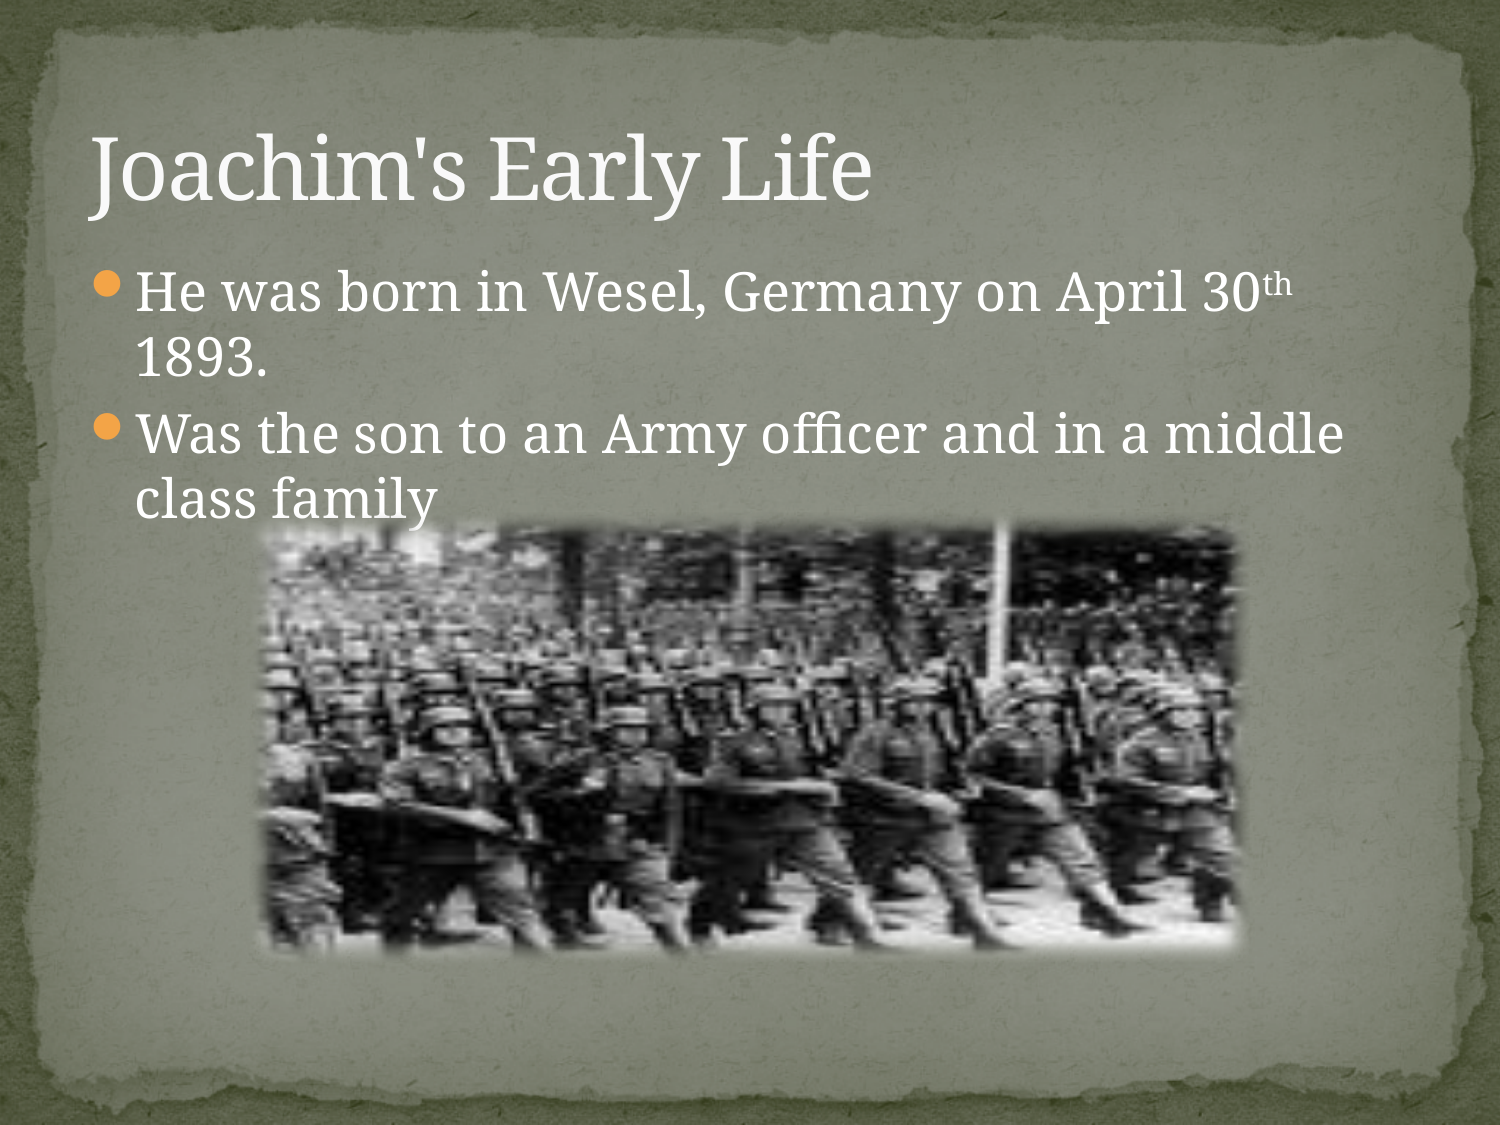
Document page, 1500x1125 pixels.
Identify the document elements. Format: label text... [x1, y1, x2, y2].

picture [252, 515, 1249, 961]
list He was born in Wesel, Germany on April 30th 1893. Was the son to an Army officer and in a middle class family [75, 249, 1425, 1000]
title Joachim's Early Life [74, 24, 1425, 225]
